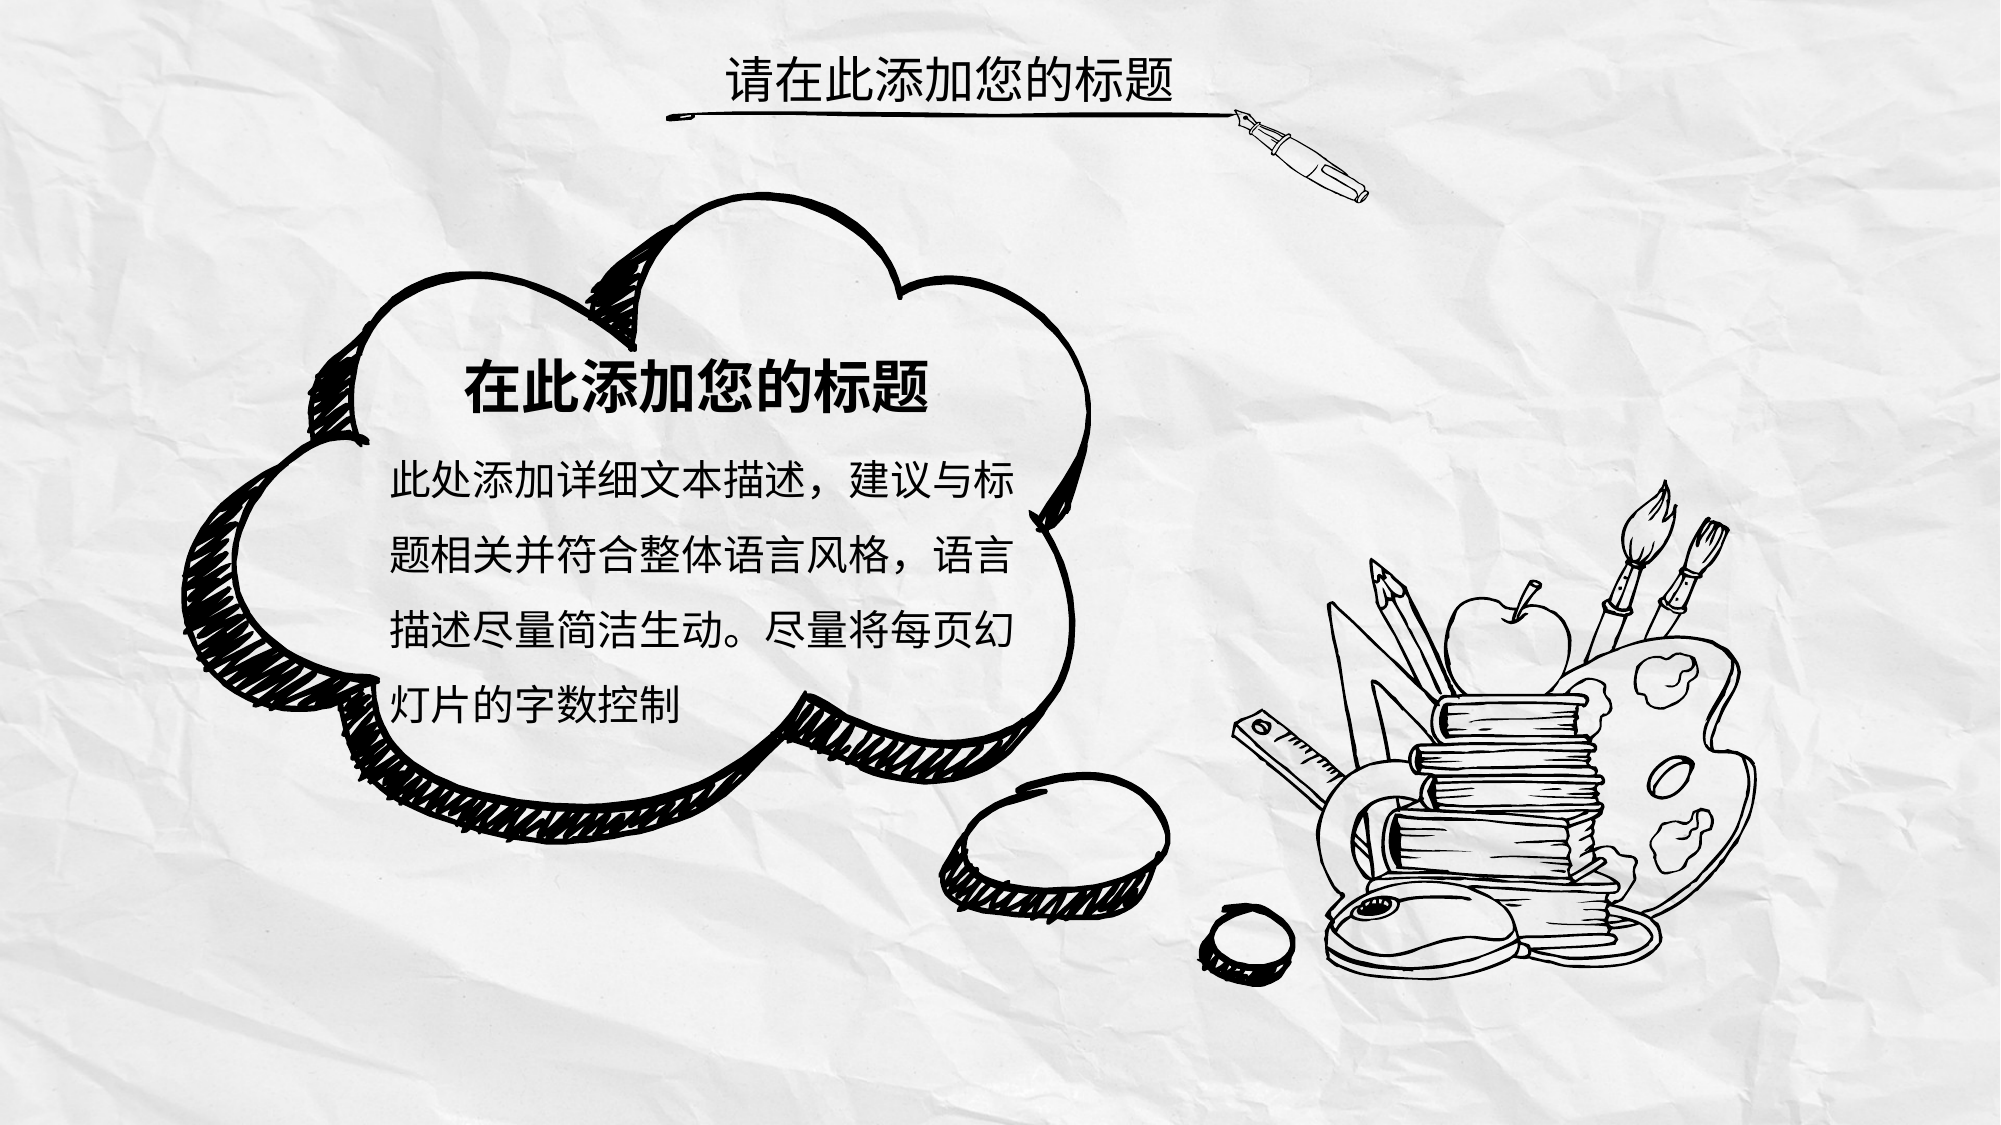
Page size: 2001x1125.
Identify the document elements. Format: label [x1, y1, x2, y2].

text_box [666, 40, 1334, 230]
text_box [181, 191, 1296, 987]
text_box [1296, 479, 1760, 981]
picture [0, 0, 2001, 1125]
